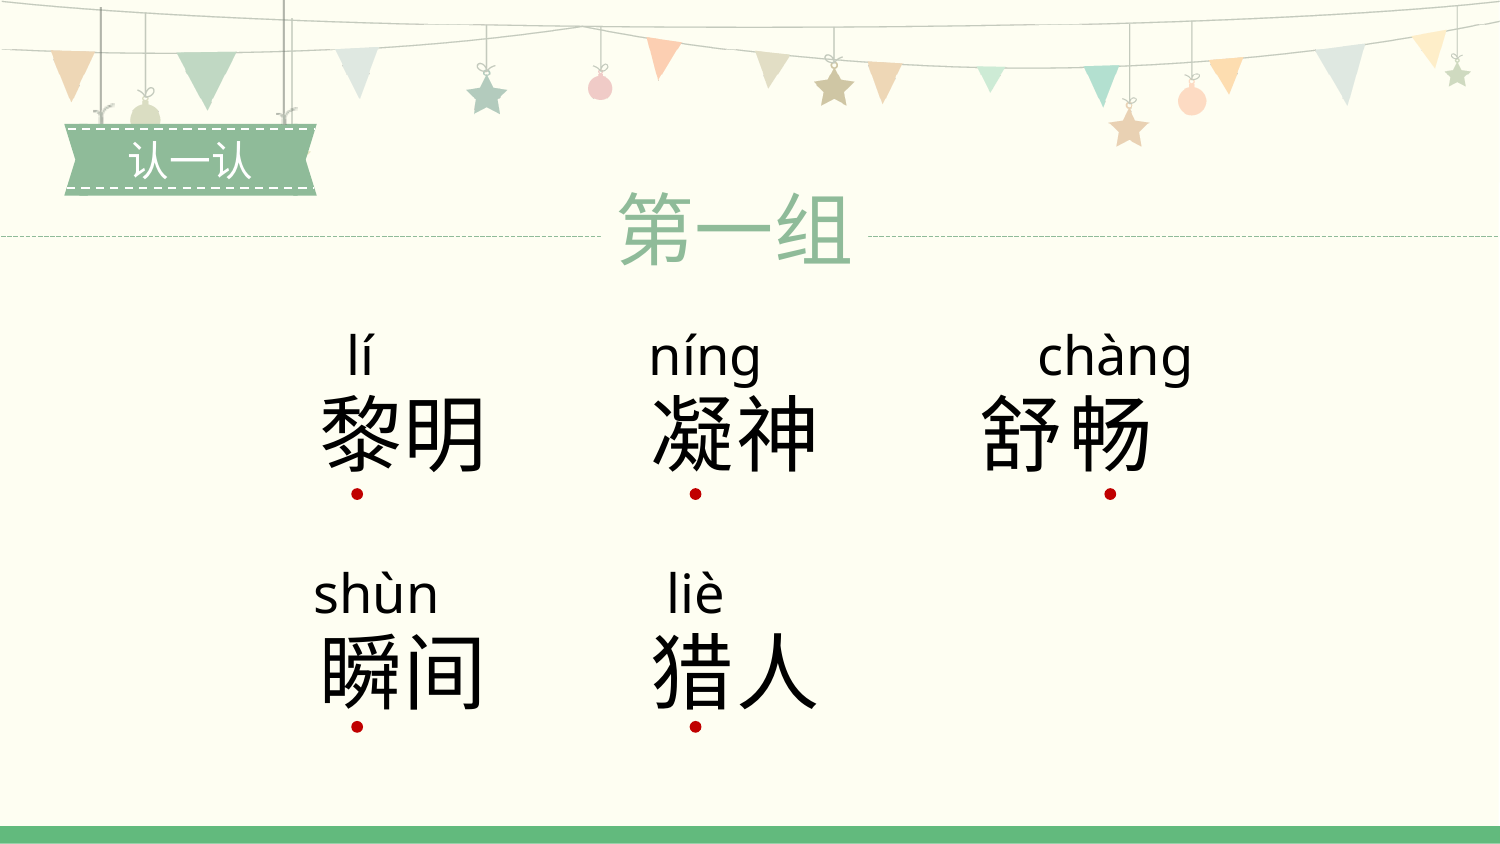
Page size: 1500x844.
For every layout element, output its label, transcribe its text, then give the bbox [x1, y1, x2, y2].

text_box 凝 [635, 374, 749, 490]
text_box shùn [298, 552, 455, 633]
text_box lí [331, 314, 390, 374]
text_box 神 [749, 374, 835, 490]
text_box níng [633, 314, 788, 394]
text_box 瞬 [304, 633, 388, 728]
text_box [63, 0, 317, 169]
text_box 明 [388, 374, 502, 490]
text_box 人 [721, 612, 835, 728]
text_box chàng [1022, 314, 1209, 394]
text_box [0, 172, 1500, 284]
text_box 猎 [635, 612, 721, 728]
text_box [1102, 490, 1119, 502]
text_box liè [651, 552, 740, 612]
text_box 舒 [964, 374, 1078, 490]
text_box 畅 [1078, 374, 1168, 490]
text_box [687, 728, 704, 735]
text_box [349, 718, 366, 735]
text_box 黎 [304, 374, 388, 490]
text_box [687, 490, 704, 502]
text_box [349, 486, 366, 502]
text_box 间 [388, 612, 502, 728]
